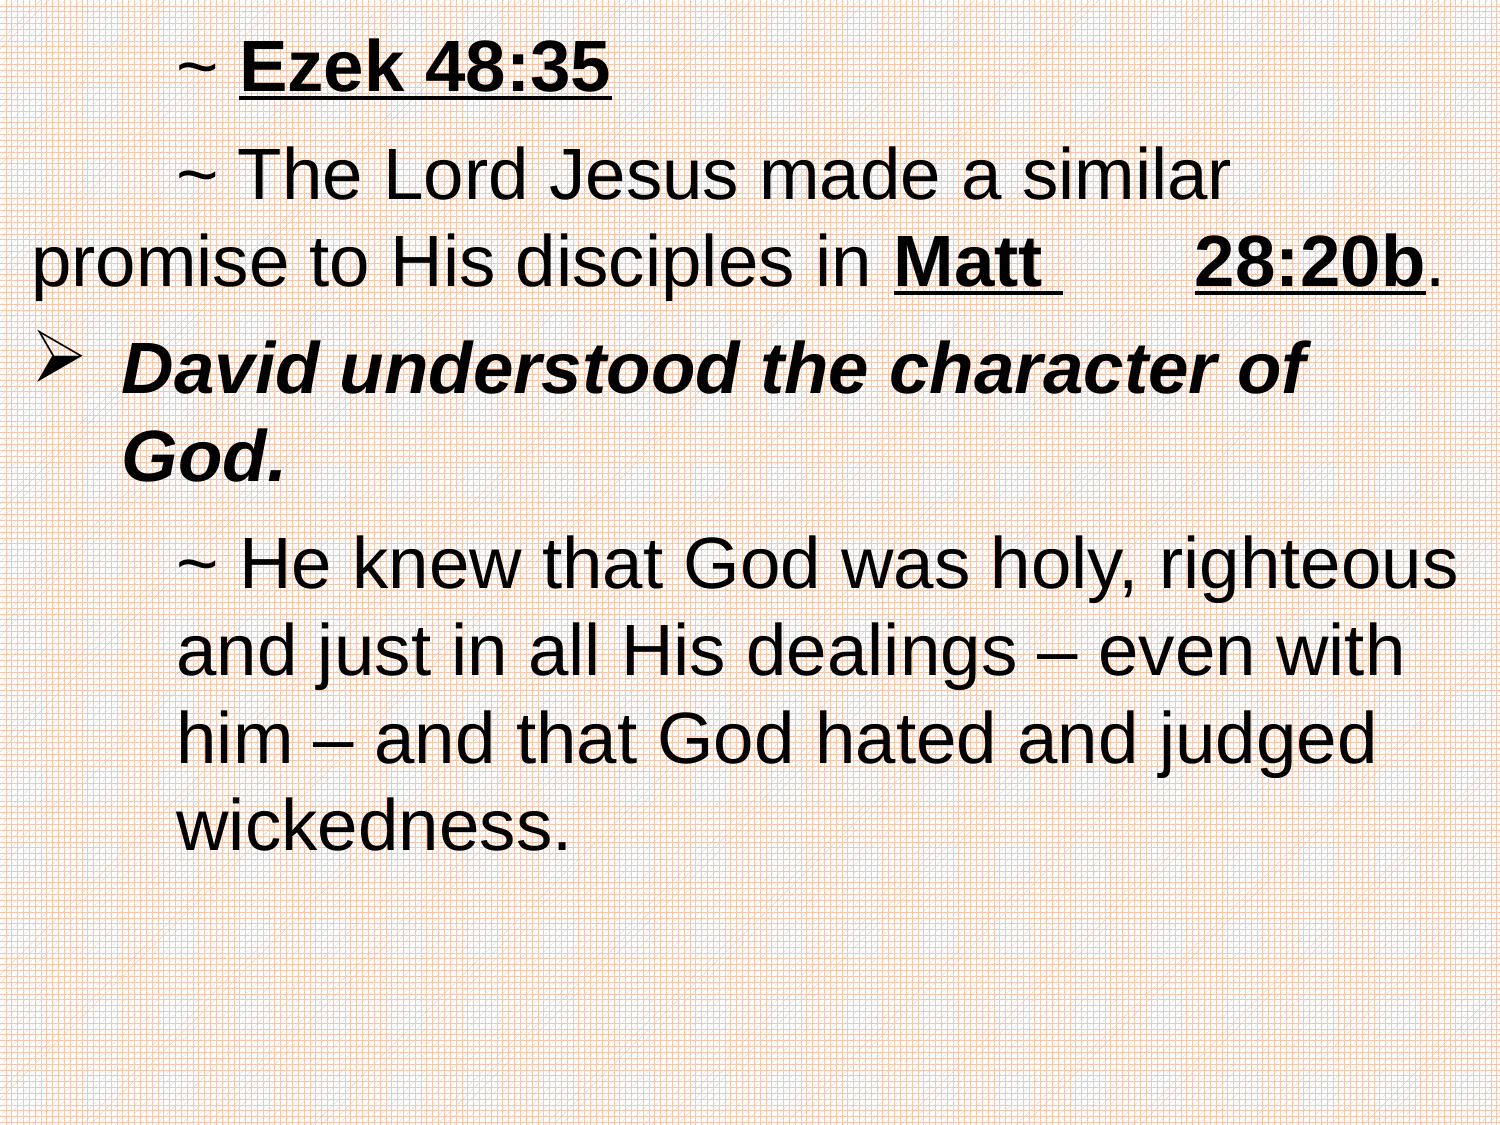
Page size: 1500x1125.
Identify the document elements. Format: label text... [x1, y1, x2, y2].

subtitle ~ Ezek 48:35 ~ The Lord Jesus made a similar promise to His disciples in Matt 28:20b. David understood the character of God. ~ He knew that God was holy, righteous and just in all His dealings – even with him – and that God hated and judged wickedness. [16, 11, 1486, 1114]
